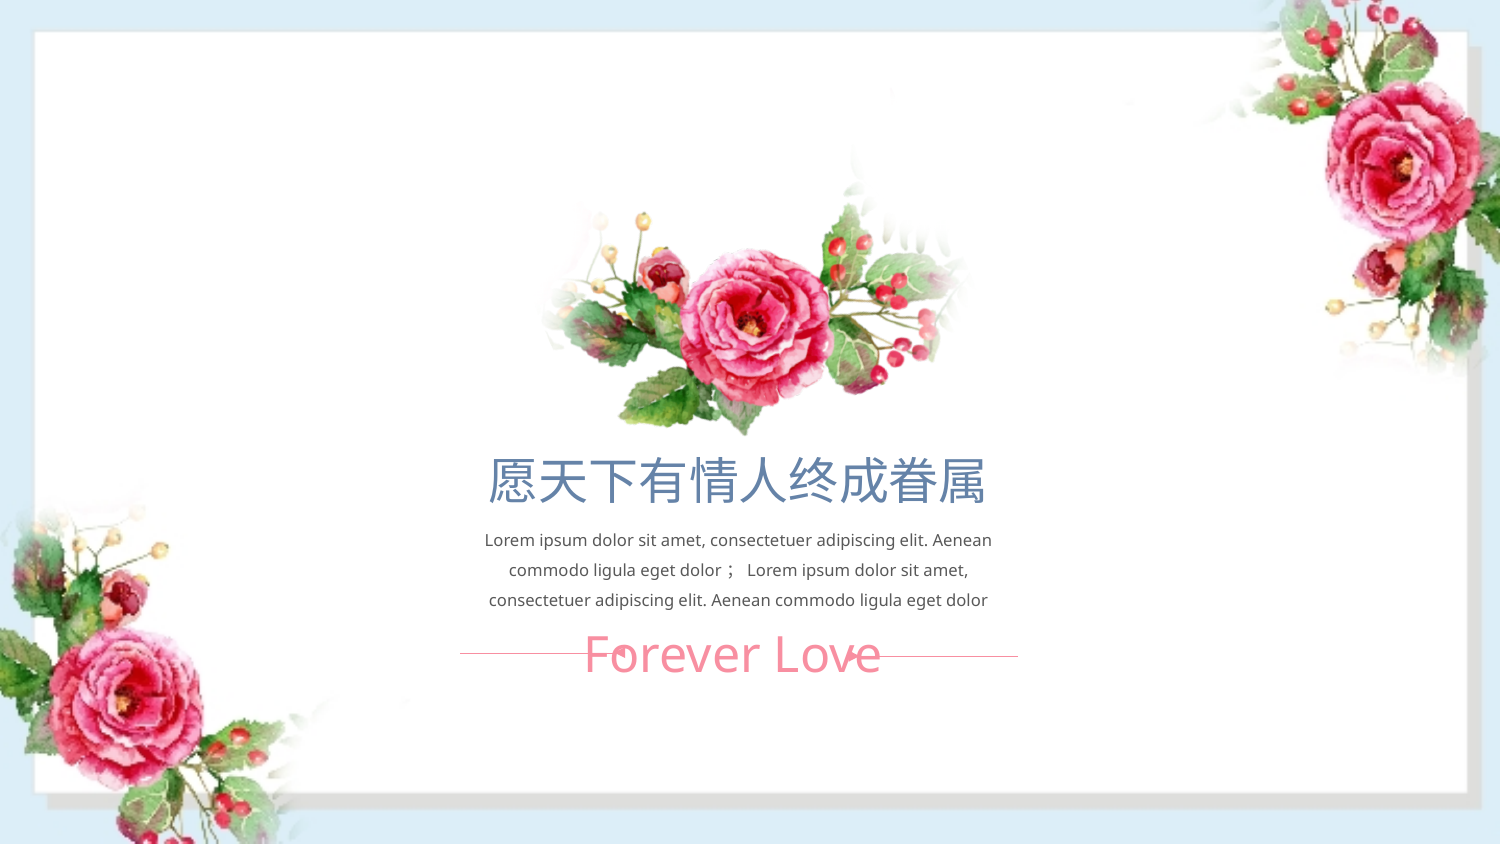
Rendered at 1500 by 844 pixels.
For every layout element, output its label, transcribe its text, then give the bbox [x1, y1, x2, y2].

picture [0, 0, 1500, 844]
text_box 愿天下有情人终成眷属 [474, 442, 1004, 512]
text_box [460, 614, 1018, 691]
text_box Lorem ipsum dolor sit amet, consectetuer adipiscing elit. Aenean commodo ligula eget dolor；Lorem ipsum dolor sit amet, consectetuer adipiscing elit. Aenean commodo ligula eget dolor [443, 512, 1035, 617]
